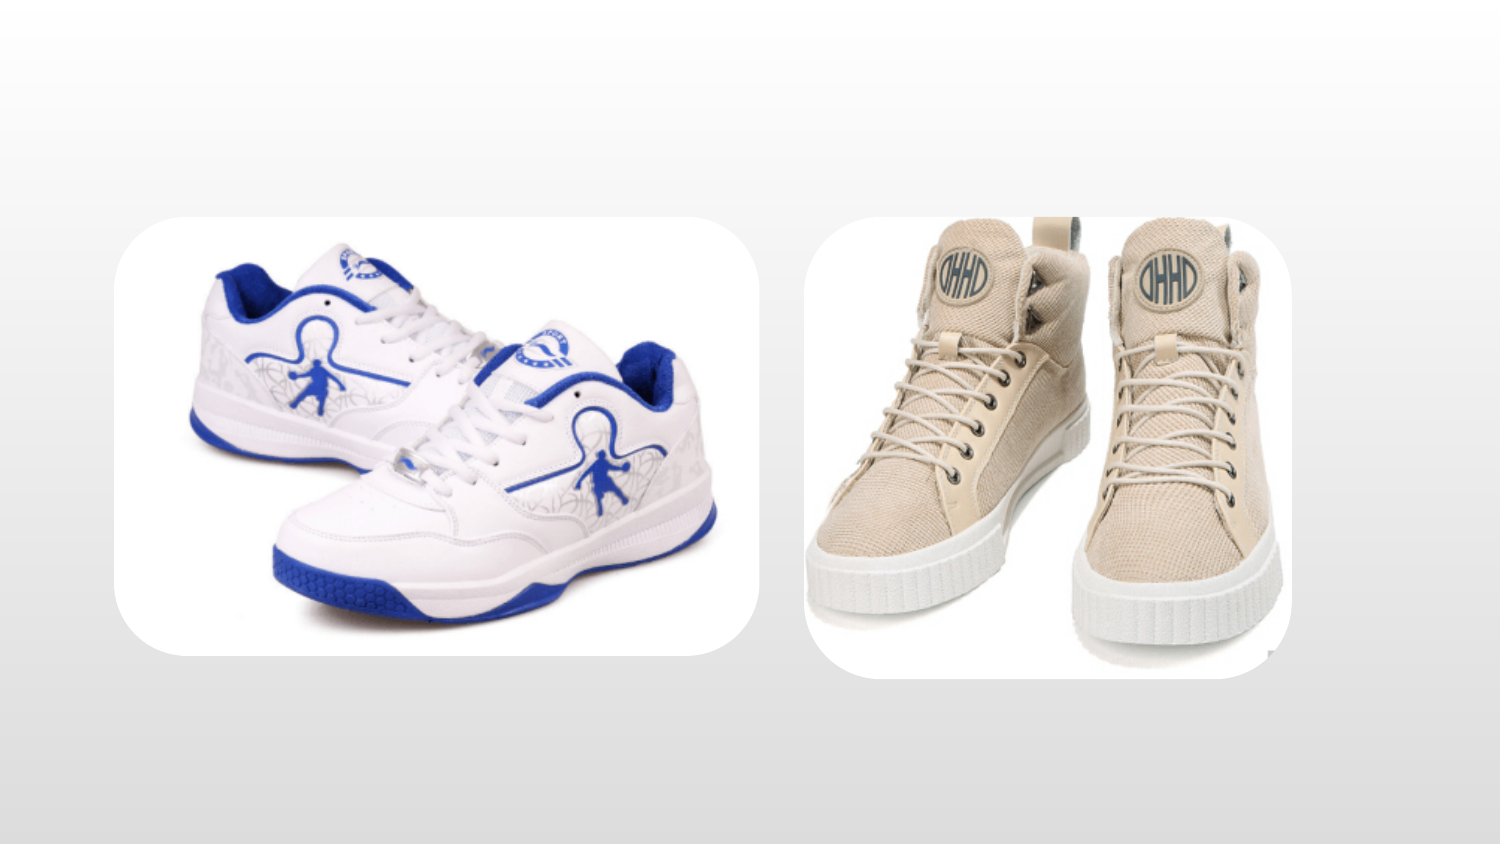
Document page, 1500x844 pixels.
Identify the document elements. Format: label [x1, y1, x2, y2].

text_box [113, 216, 1292, 680]
